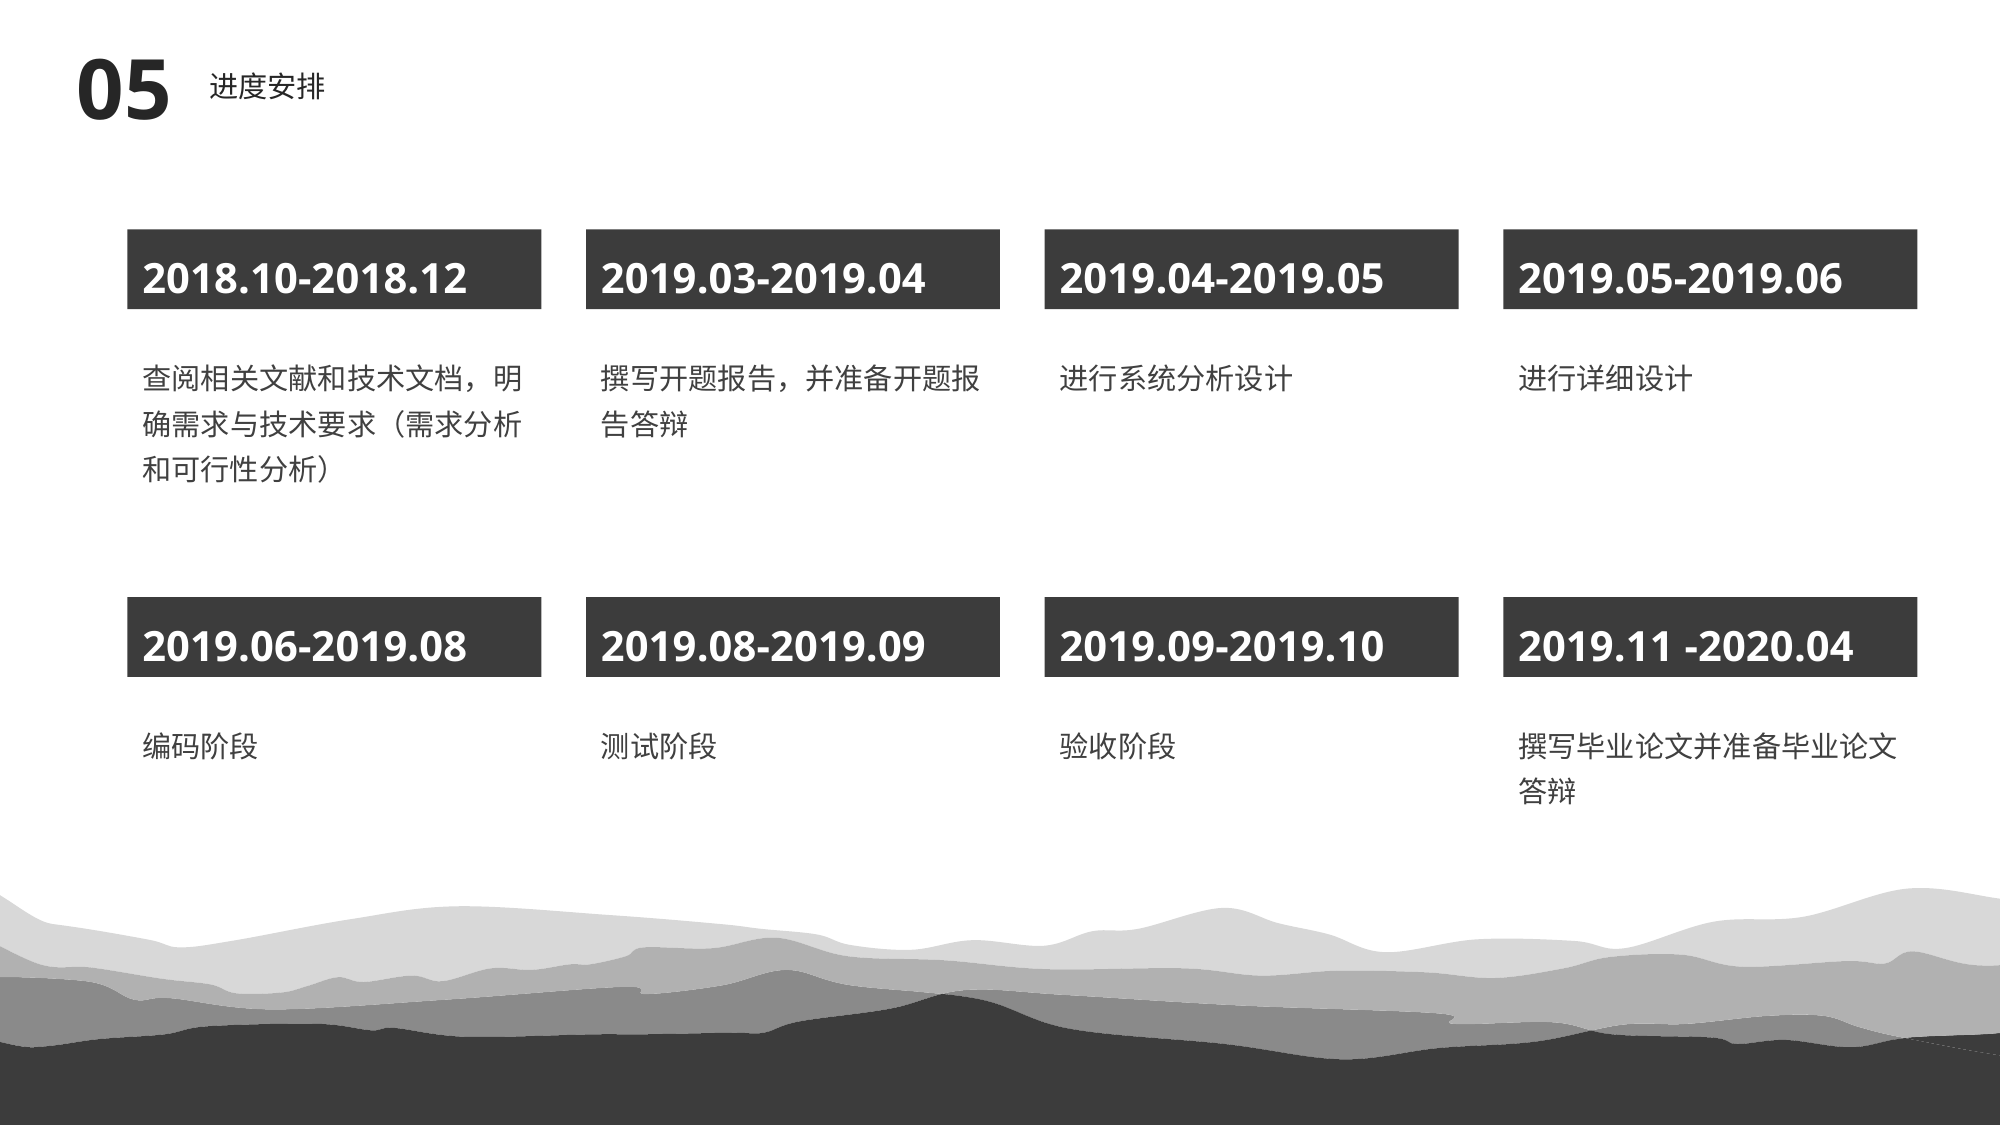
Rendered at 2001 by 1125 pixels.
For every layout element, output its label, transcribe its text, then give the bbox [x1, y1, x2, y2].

text_box 2018.10-2018.12 [127, 229, 542, 310]
text_box 进行系统分析设计 [1044, 342, 1459, 403]
list 进度安排 [194, 60, 501, 116]
text_box 2019.06-2019.08 [127, 597, 542, 677]
text_box 编码阶段 [127, 710, 542, 771]
text_box 查阅相关文献和技术文档，明确需求与技术要求（需求分析和可行性分析） [127, 342, 542, 494]
text_box 撰写毕业论文并准备毕业论文答辩 [1503, 710, 1918, 816]
list 05 [61, 39, 195, 137]
text_box 2019.11 -2020.04 [1503, 597, 1918, 677]
text_box 2019.04-2019.05 [1044, 229, 1459, 310]
text_box 撰写开题报告，并准备开题报告答辩 [586, 342, 1000, 449]
text_box 进行详细设计 [1503, 342, 1918, 403]
text_box 2019.09-2019.10 [1044, 597, 1459, 677]
text_box 2019.03-2019.04 [586, 229, 1000, 310]
text_box 测试阶段 [586, 710, 1000, 771]
text_box 2019.05-2019.06 [1503, 229, 1918, 310]
text_box 验收阶段 [1044, 710, 1459, 771]
text_box 2019.08-2019.09 [586, 597, 1000, 677]
